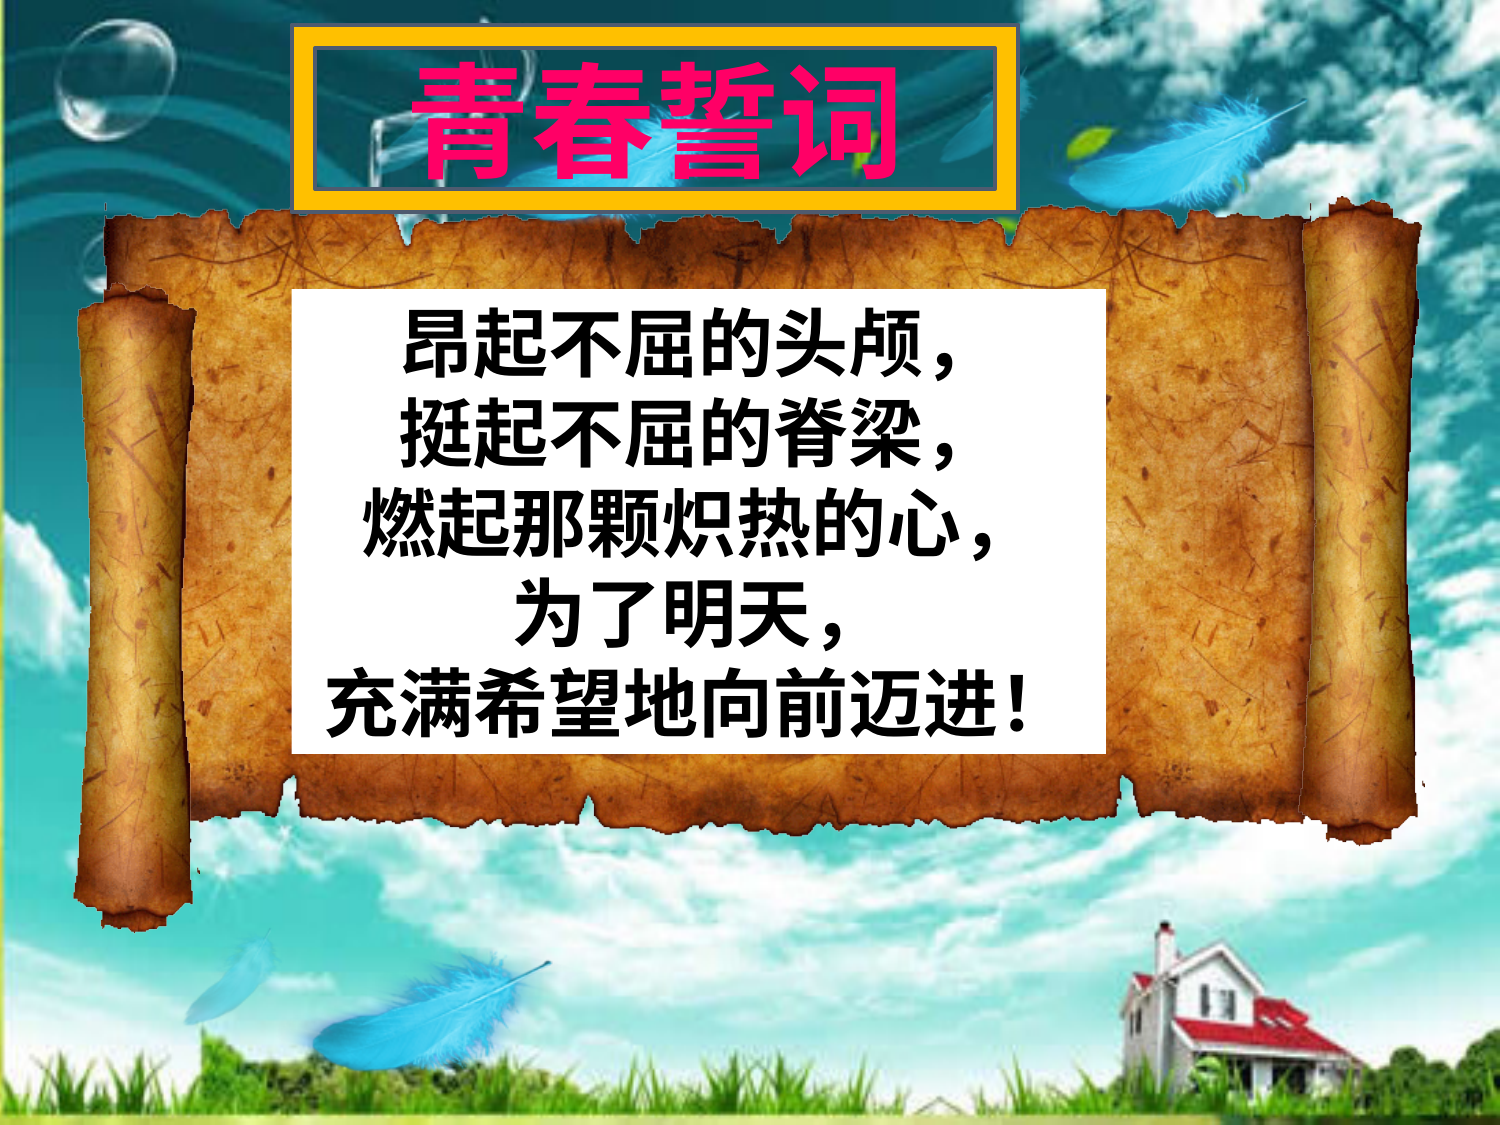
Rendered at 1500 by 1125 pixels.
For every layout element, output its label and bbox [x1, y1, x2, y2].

picture [0, 0, 1500, 1125]
text_box [54, 142, 1425, 906]
